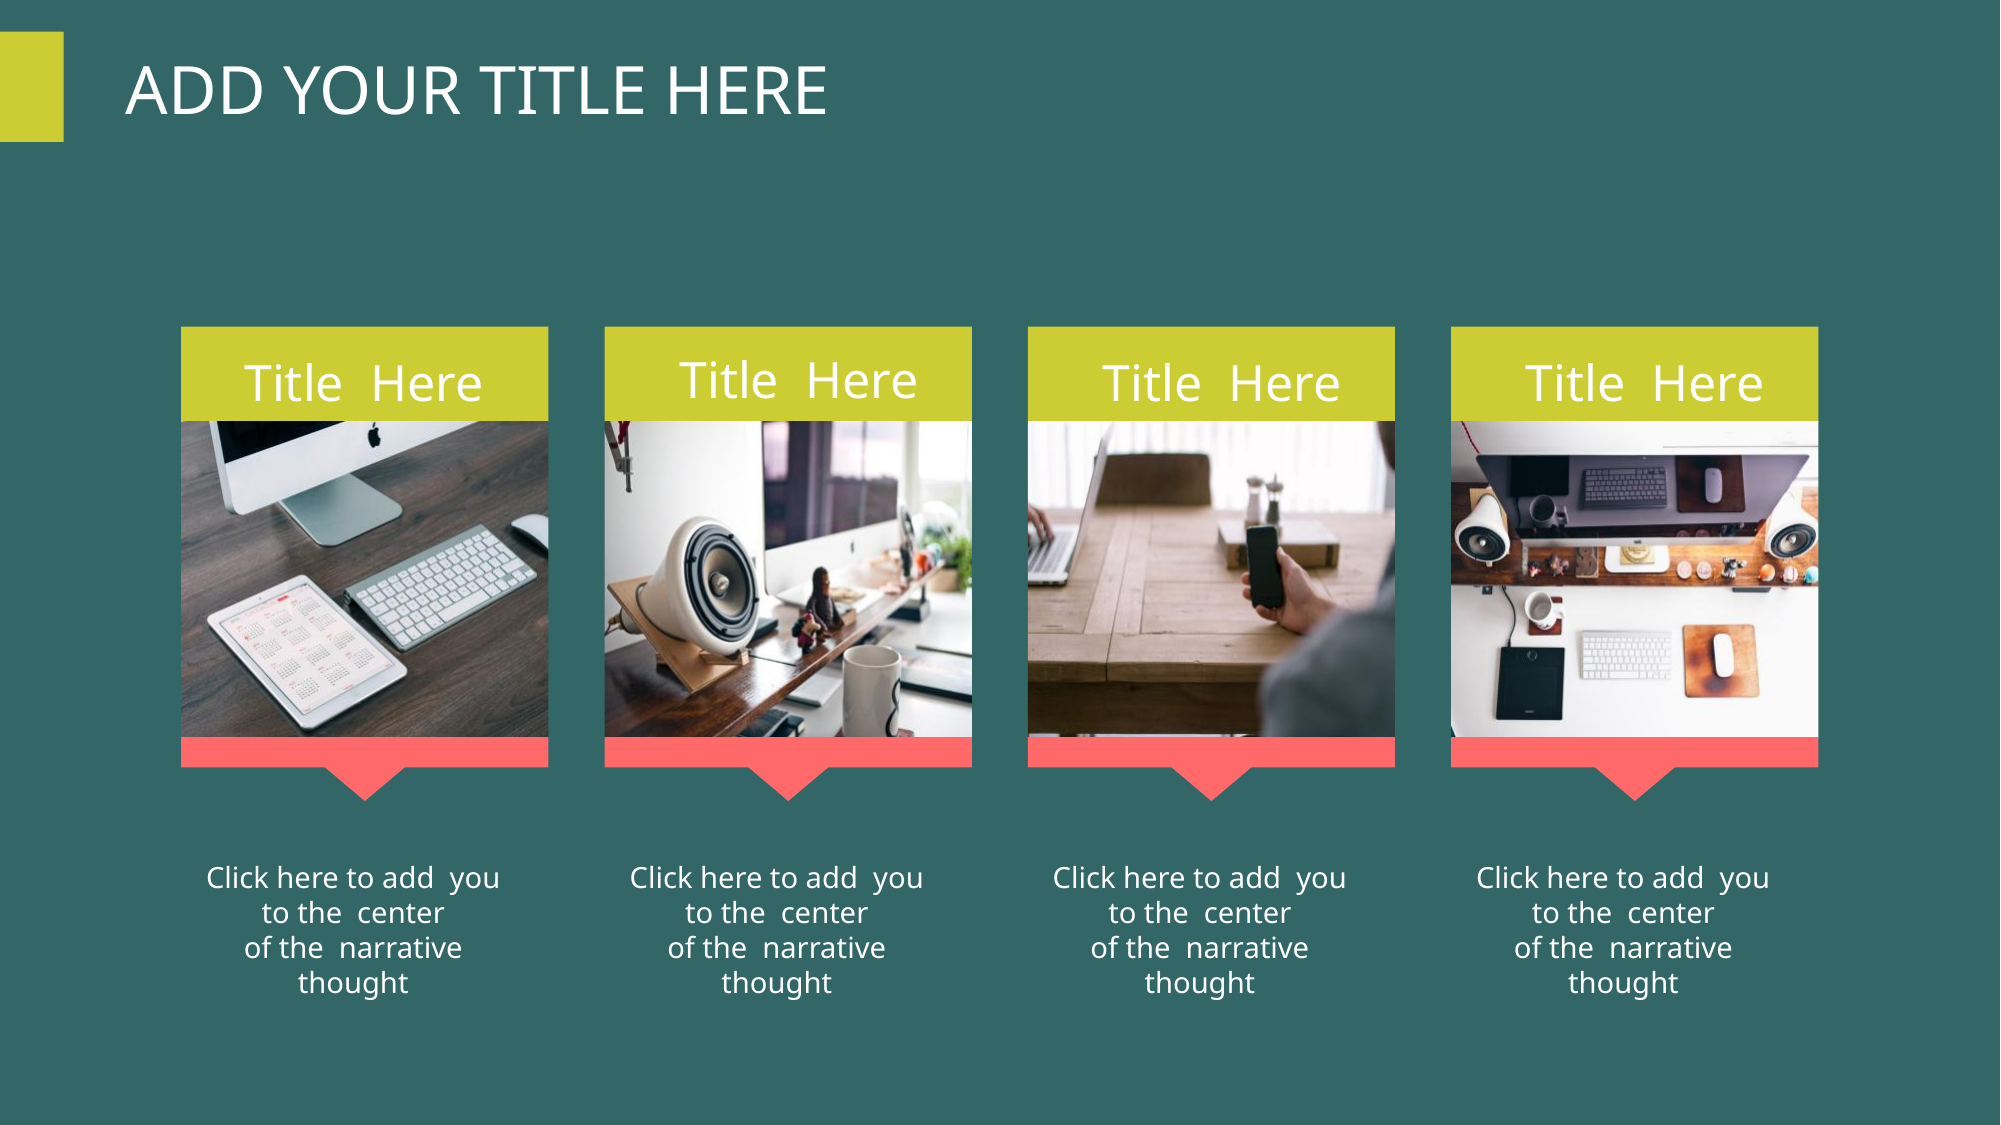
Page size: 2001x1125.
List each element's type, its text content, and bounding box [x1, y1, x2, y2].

text_box [1027, 326, 1395, 421]
text_box [604, 421, 972, 737]
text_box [181, 737, 549, 801]
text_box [1451, 737, 1819, 801]
text_box Title Here [1065, 343, 1357, 419]
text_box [1027, 737, 1395, 801]
text_box Title Here [641, 340, 934, 416]
text_box [0, 31, 65, 143]
text_box Click here to add you to the center of the narrative thought [1027, 851, 1373, 1007]
text_box ADD YOUR TITLE HERE [80, 40, 846, 136]
text_box [1451, 421, 1819, 737]
text_box [1027, 421, 1395, 737]
text_box [181, 326, 549, 421]
text_box Click here to add you to the center of the narrative thought [181, 851, 526, 1007]
text_box Title Here [1488, 343, 1781, 419]
text_box Title Here [206, 343, 499, 419]
text_box [181, 421, 549, 737]
text_box Click here to add you to the center of the narrative thought [604, 851, 949, 1007]
text_box Click here to add you to the center of the narrative thought [1451, 851, 1796, 1007]
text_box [604, 737, 972, 801]
text_box [1451, 326, 1819, 421]
text_box [604, 326, 972, 421]
